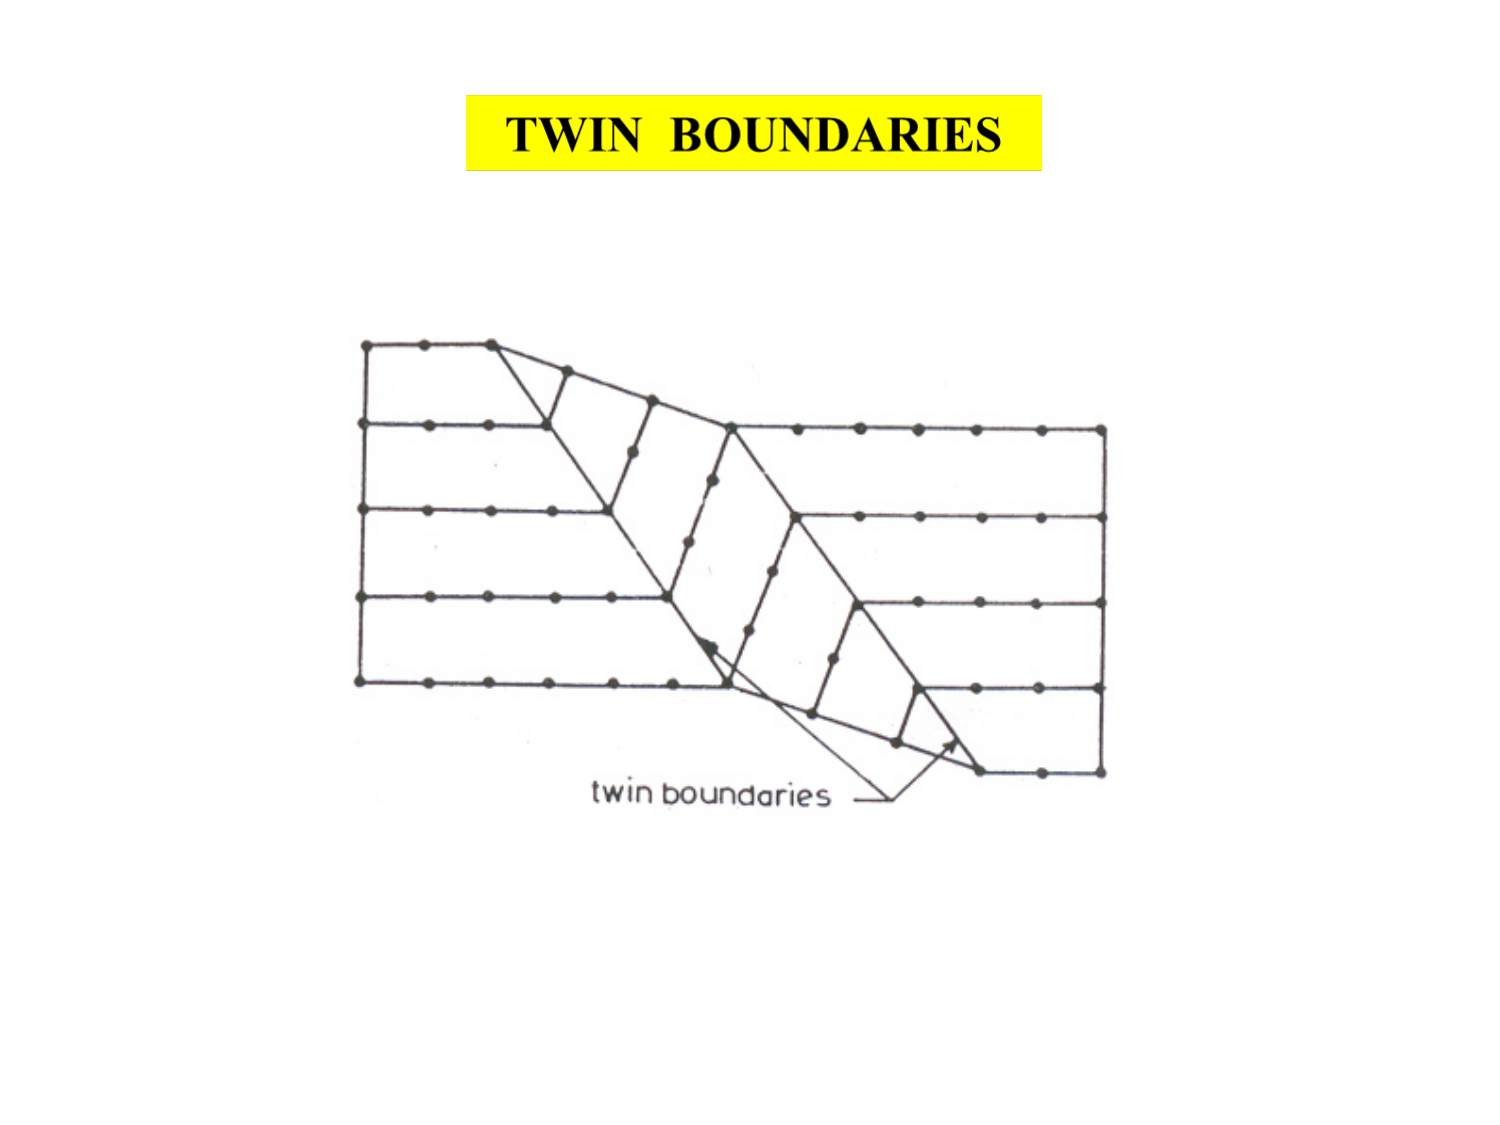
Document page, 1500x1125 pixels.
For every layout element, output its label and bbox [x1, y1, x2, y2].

picture [349, 337, 1117, 818]
picture [465, 87, 1042, 194]
